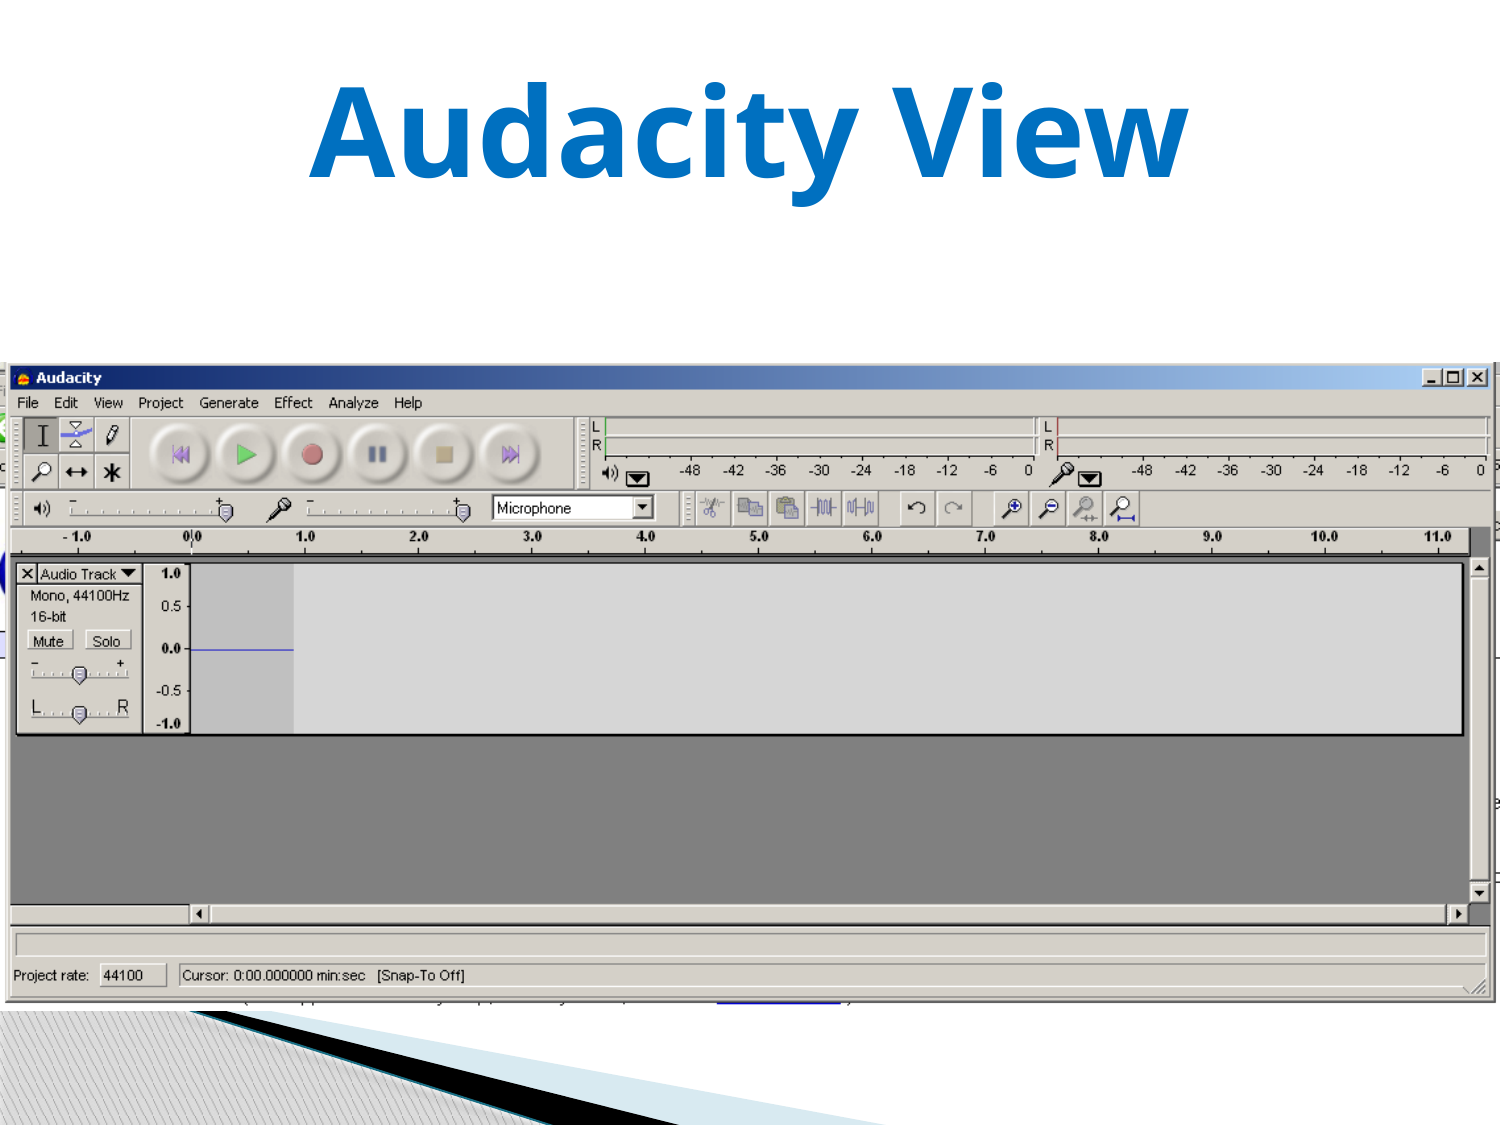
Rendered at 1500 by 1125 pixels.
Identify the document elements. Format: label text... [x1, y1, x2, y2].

picture [0, 362, 1500, 1012]
text_box Audacity View [74, 45, 1425, 233]
